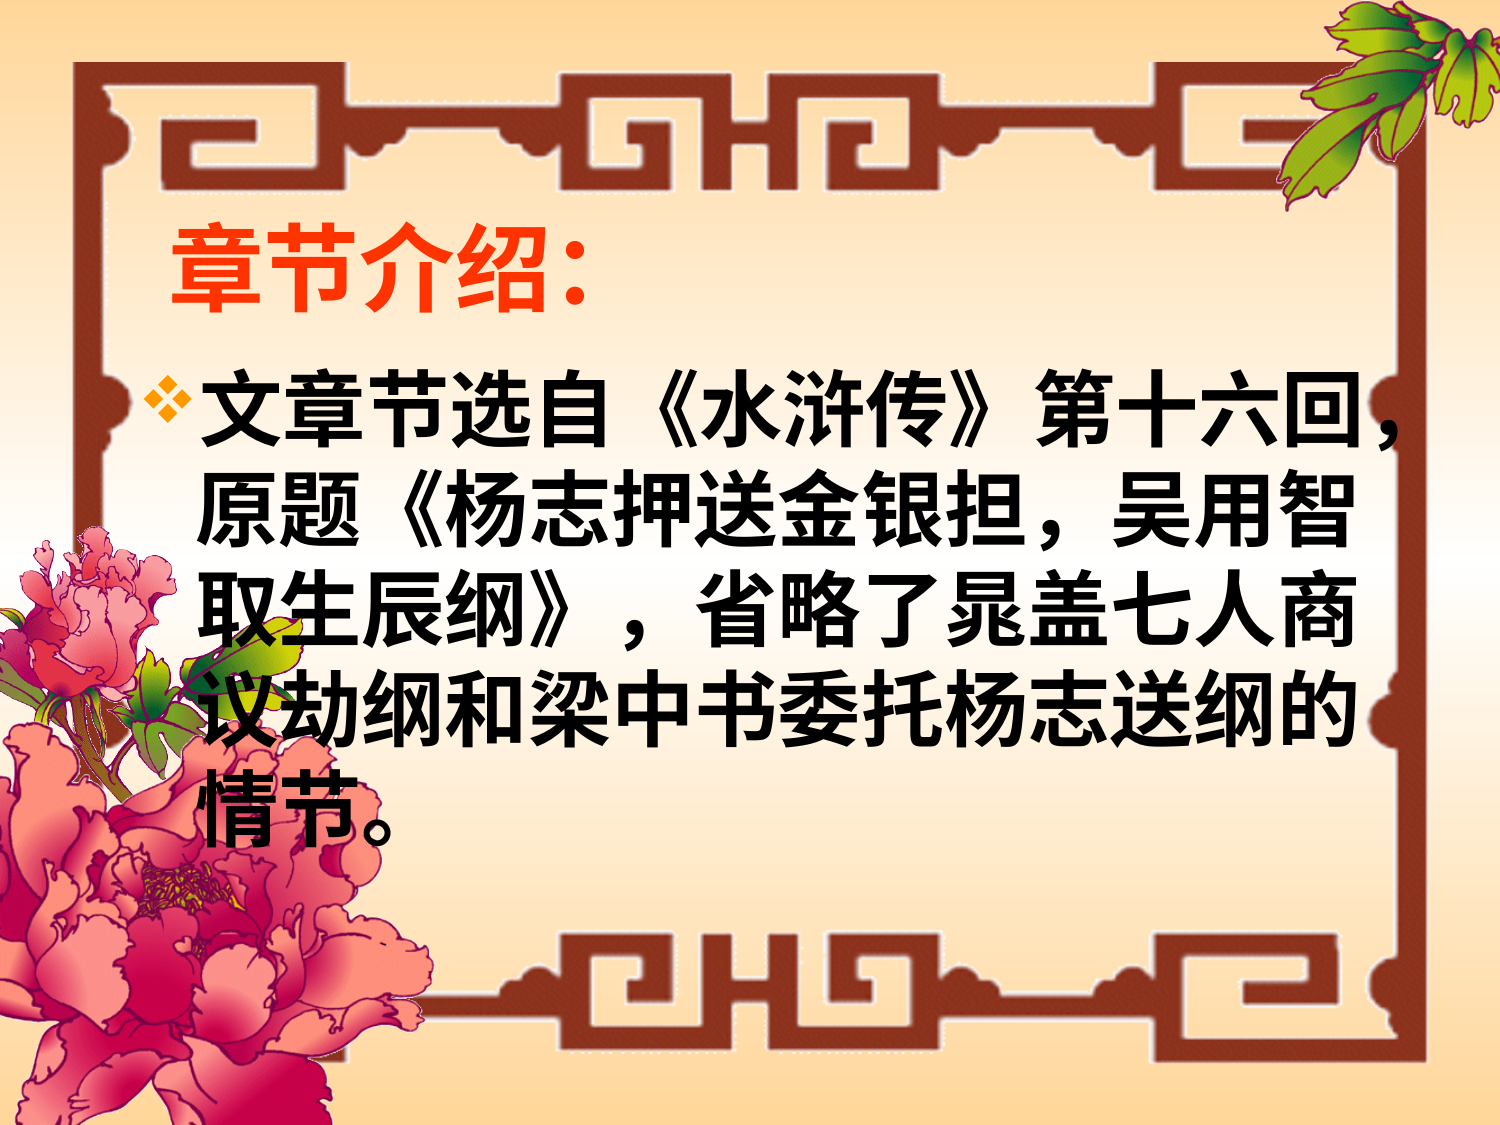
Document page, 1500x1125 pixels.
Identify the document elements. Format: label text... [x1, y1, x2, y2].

slide_number [1074, 1025, 1388, 1100]
list 文章节选自《水浒传》第十六回，原题《杨志押送金银担，吴用智取生辰纲》，省略了晁盖七人商议劫纲和梁中书委托杨志送纲的情节。 [123, 350, 1399, 1025]
title 章节介绍： [100, 172, 715, 361]
picture [0, 0, 1500, 1125]
